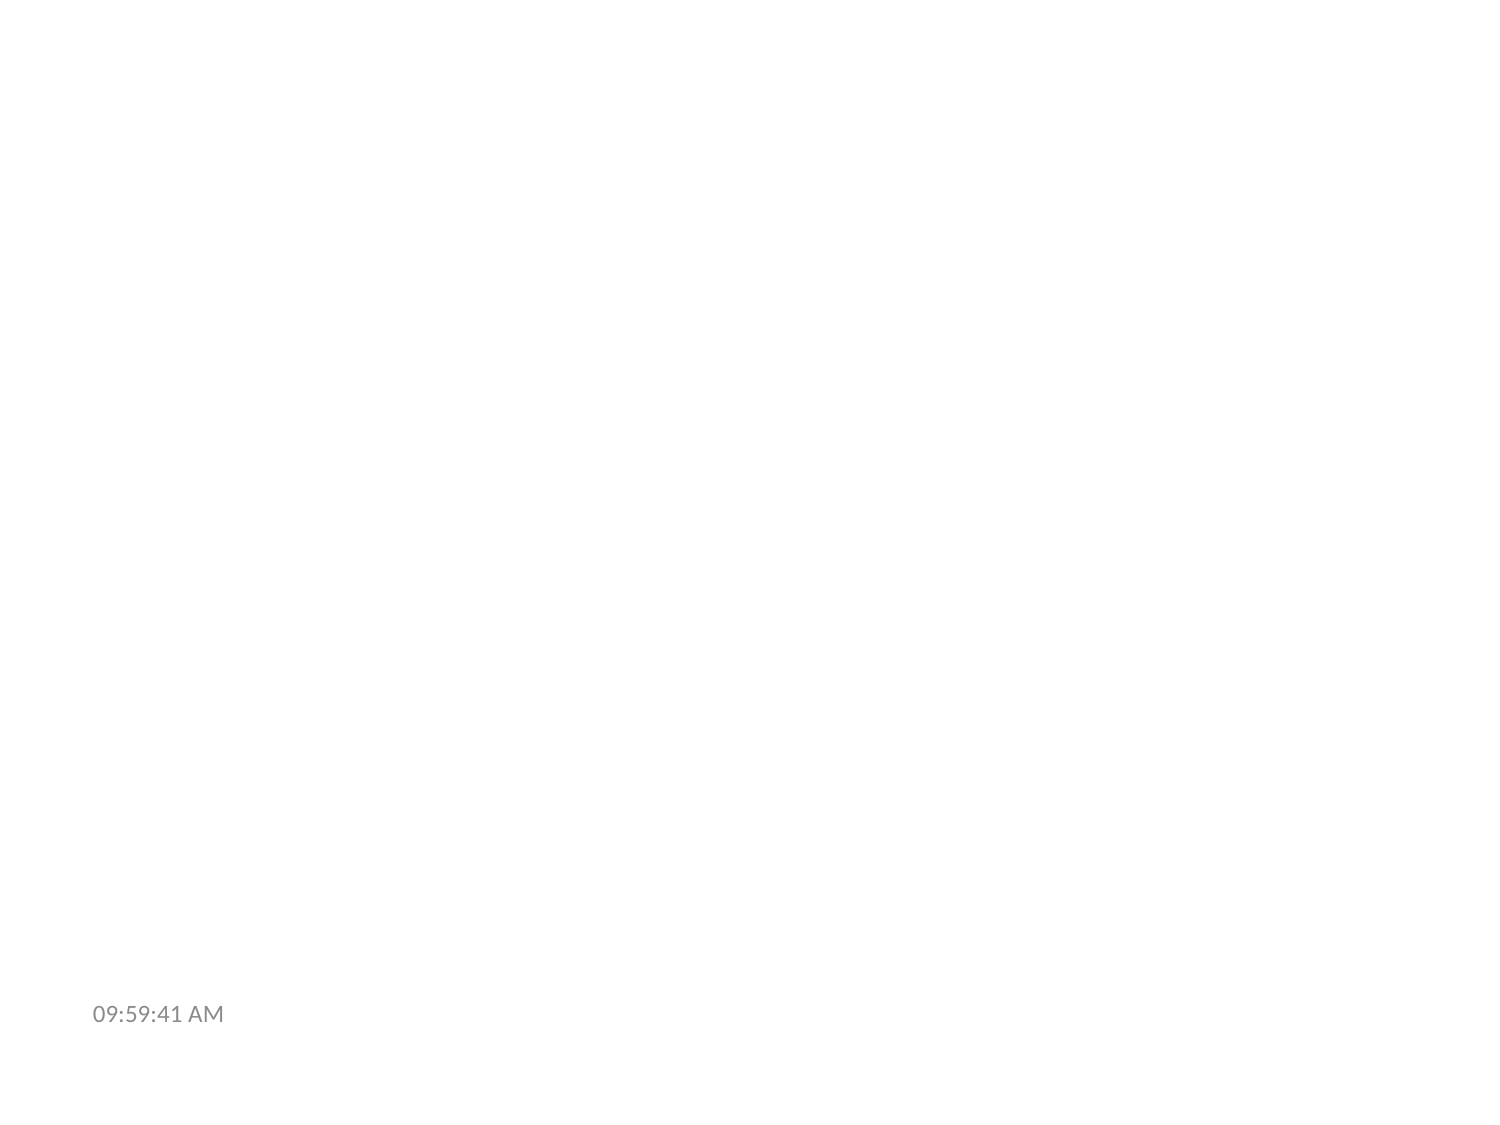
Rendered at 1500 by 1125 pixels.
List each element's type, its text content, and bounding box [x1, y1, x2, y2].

text_box 3:35:09 PM [77, 982, 428, 1043]
